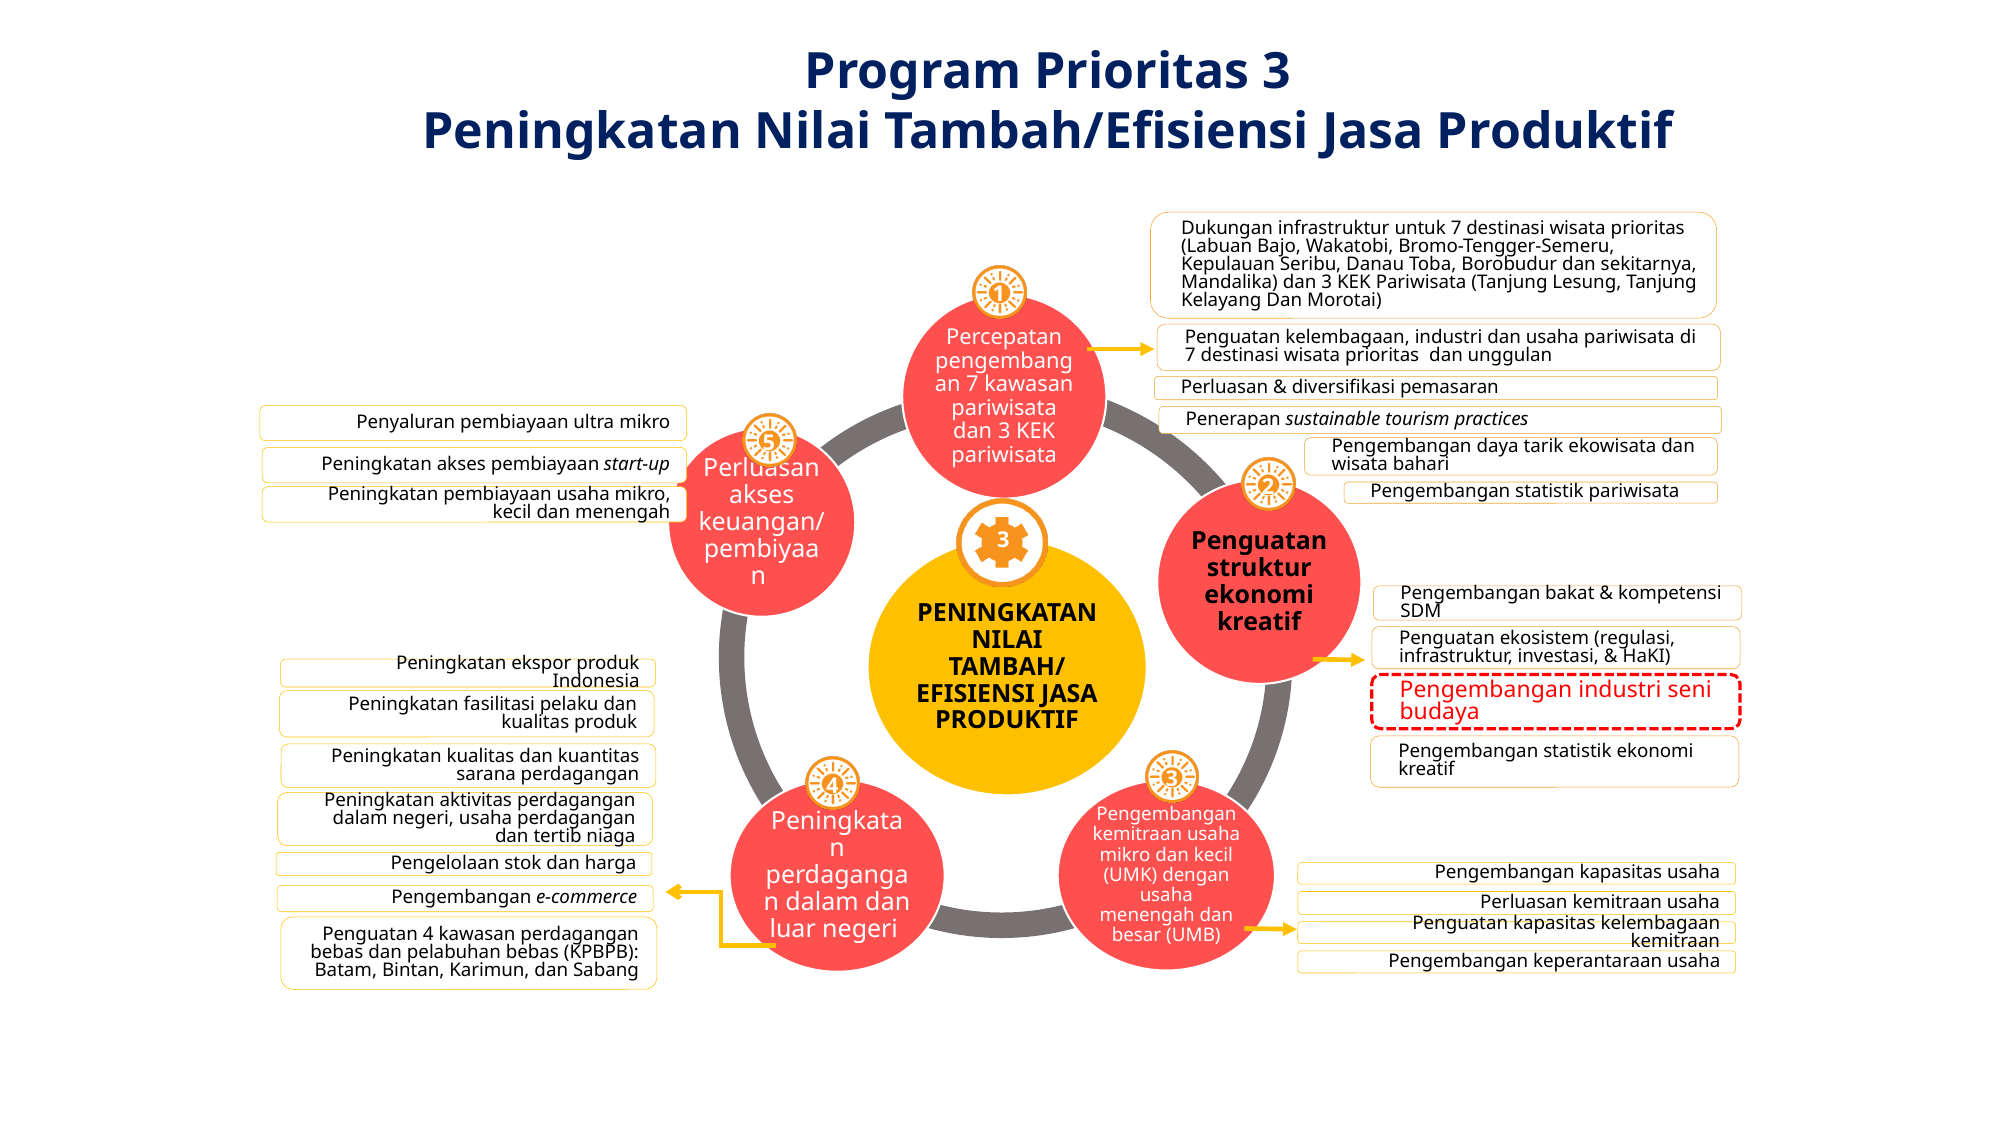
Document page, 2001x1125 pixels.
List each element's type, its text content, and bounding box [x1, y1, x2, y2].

text_box Pengembangan statistik pariwisata [1429, 480, 1719, 505]
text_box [665, 891, 777, 946]
text_box Penguatan kapasitas kelembagaan kemitraan [1429, 920, 1737, 945]
picture [956, 498, 1048, 587]
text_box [1370, 585, 1742, 788]
text_box Pengembangan keperantaraan usaha [1296, 949, 1737, 975]
text_box Penerapan sustainable tourism practices [1429, 405, 1723, 435]
text_box Perluasan & diversifikasi pemasaran [1429, 375, 1719, 401]
text_box Dukungan infrastruktur untuk 7 destinasi wisata prioritas (Labuan Bajo, Wakatobi, Bromo-Tengger-Semeru, Kepulauan Seribu, Danau Toba, Borobudur dan sekitarnya, Mandalika) dan 3 KEK Pariwisata (Tanjung Lesung, Tanjung Kelayang Dan Morotai) [1149, 211, 1718, 320]
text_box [972, 265, 1026, 319]
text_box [1144, 750, 1199, 803]
text_box Pengembangan daya tarik ekowisata dan wisata bahari [1429, 436, 1719, 477]
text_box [741, 413, 796, 467]
text_box Program Prioritas 3 Peningkatan Nilai Tambah/Efisiensi Jasa Produktif [375, 7, 1721, 189]
text_box Perluasan kemitraan usaha [1429, 890, 1737, 916]
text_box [588, 302, 1429, 970]
text_box Peningkatan kualitas dan kuantitas sarana perdagangan [279, 742, 588, 789]
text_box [1241, 457, 1296, 511]
text_box Peningkatan fasilitasi pelaku dan kualitas produk [278, 689, 588, 739]
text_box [259, 405, 687, 523]
text_box Pengelolaan stok dan harga [274, 851, 588, 877]
text_box Penguatan kelembagaan, industri dan usaha pariwisata di 7 destinasi wisata prioritas dan unggulan [1429, 323, 1722, 372]
text_box Peningkatan ekspor produk Indonesia [279, 658, 588, 689]
text_box Penguatan 4 kawasan perdagangan bebas dan pelabuhan bebas (KPBPB): Batam, Bintan, Karimun, dan Sabang [279, 915, 658, 991]
text_box Pengembangan e-commerce [276, 884, 588, 913]
text_box Pengembangan kapasitas usaha [1429, 861, 1737, 886]
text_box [805, 756, 860, 810]
text_box Peningkatan aktivitas perdagangan dalam negeri, usaha perdagangan dan tertib niaga [276, 791, 588, 847]
